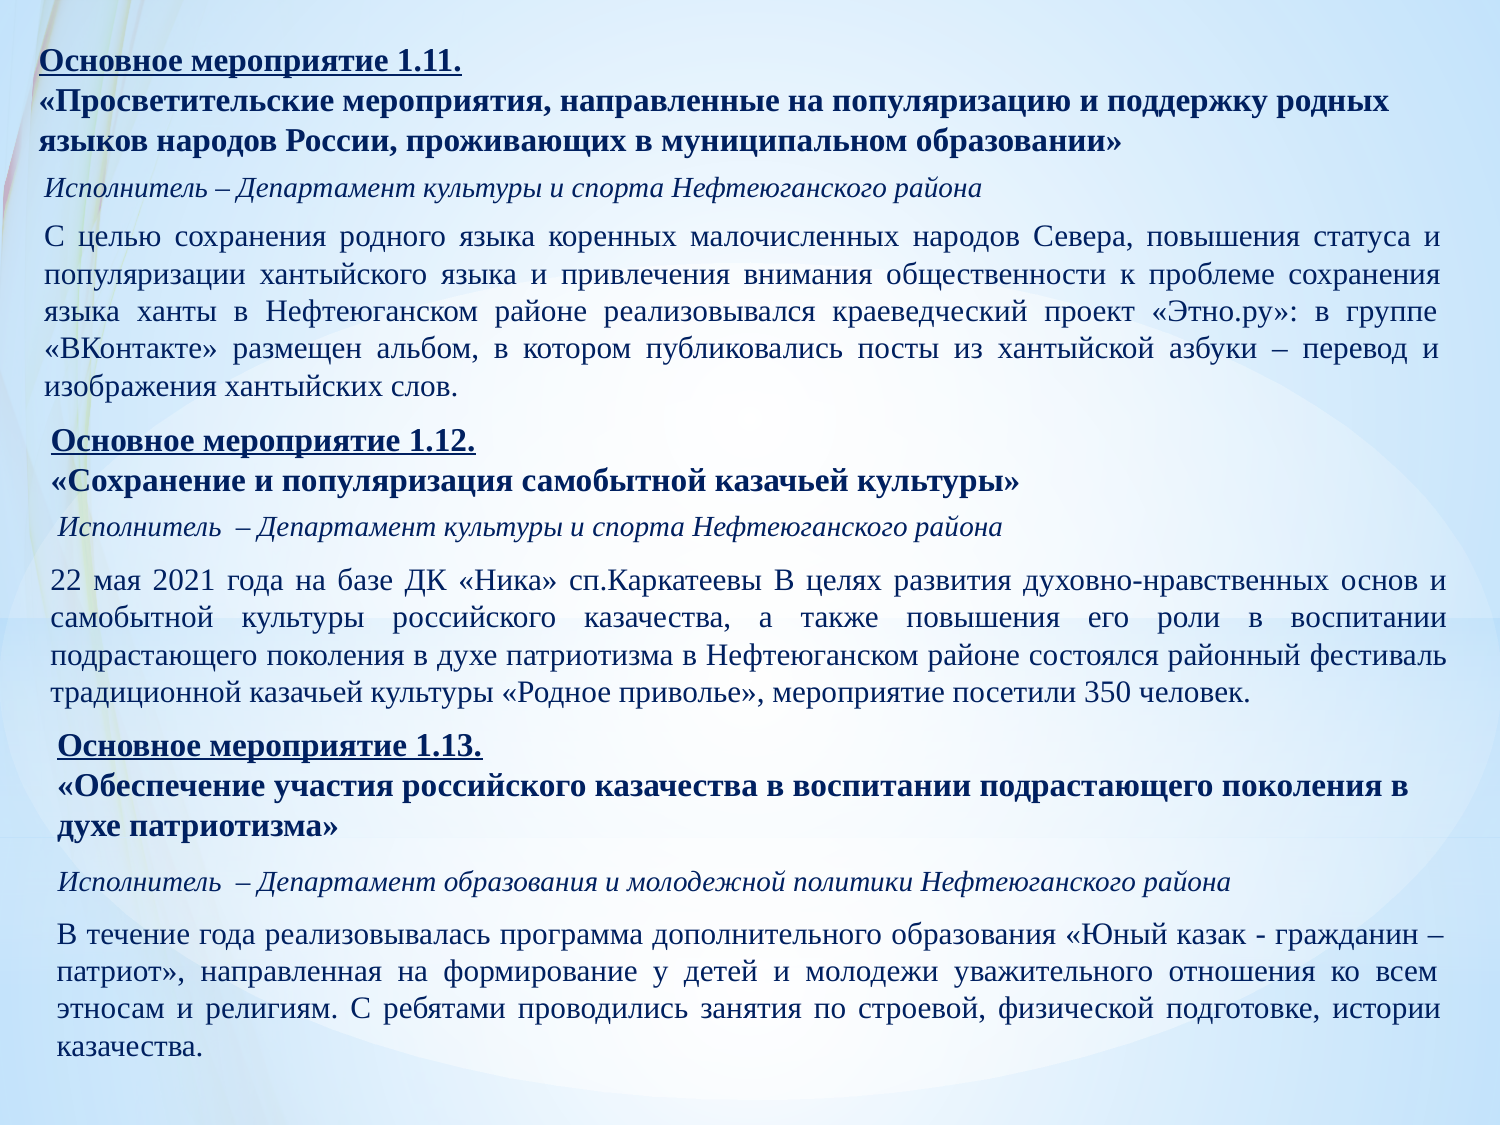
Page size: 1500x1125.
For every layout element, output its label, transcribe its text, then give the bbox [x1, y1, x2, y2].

text_box Исполнитель – Департамент культуры и спорта Нефтеюганского района [29, 160, 1390, 208]
text_box 22 мая 2021 года на базе ДК «Ника» сп.Каркатеевы В целях развития духовно-нравственных основ и самобытной культуры российского казачества, а также повышения его роли в воспитании подрастающего поколения в духе патриотизма в Нефтеюганском районе состоялся районный фестиваль традиционной казачьей культуры «Родное приволье», мероприятие посетили 350 человек. [35, 551, 1464, 717]
list Основное мероприятие 1.13. «Обеспечение участия российского казачества в воспитании подрастающего поколения в духе патриотизма» [41, 726, 1471, 840]
text_box В течение года реализовывалась программа дополнительного образования «Юный казак - гражданин – патриот», направленная на формирование у детей и молодежи уважительного отношения ко всем этносам и религиям. С ребятами проводились занятия по строевой, физической подготовке, истории казачества. [41, 905, 1470, 1070]
text_box С целью сохранения родного языка коренных малочисленных народов Севера, повышения статуса и популяризации хантыйского языка и привлечения внимания общественности к проблеме сохранения языка ханты в Нефтеюганском районе реализовывался краеведческий проект «Этно.ру»: в группе «ВКонтакте» размещен альбом, в котором публиковались посты из хантыйской азбуки – перевод и изображения хантыйских слов. [29, 208, 1471, 410]
text_box Исполнитель – Департамент культуры и спорта Нефтеюганского района [42, 500, 1403, 550]
text_box Исполнитель – Департамент образования и молодежной политики Нефтеюганского района [42, 855, 1403, 905]
list Основное мероприятие 1.12. «Сохранение и популяризация самобытной казачьей культуры» [35, 412, 1465, 504]
list Основное мероприятие 1.11. «Просветительские мероприятия, направленные на популяризацию и поддержку родных языков народов России, проживающих в муниципальном образовании» [23, 19, 1453, 178]
